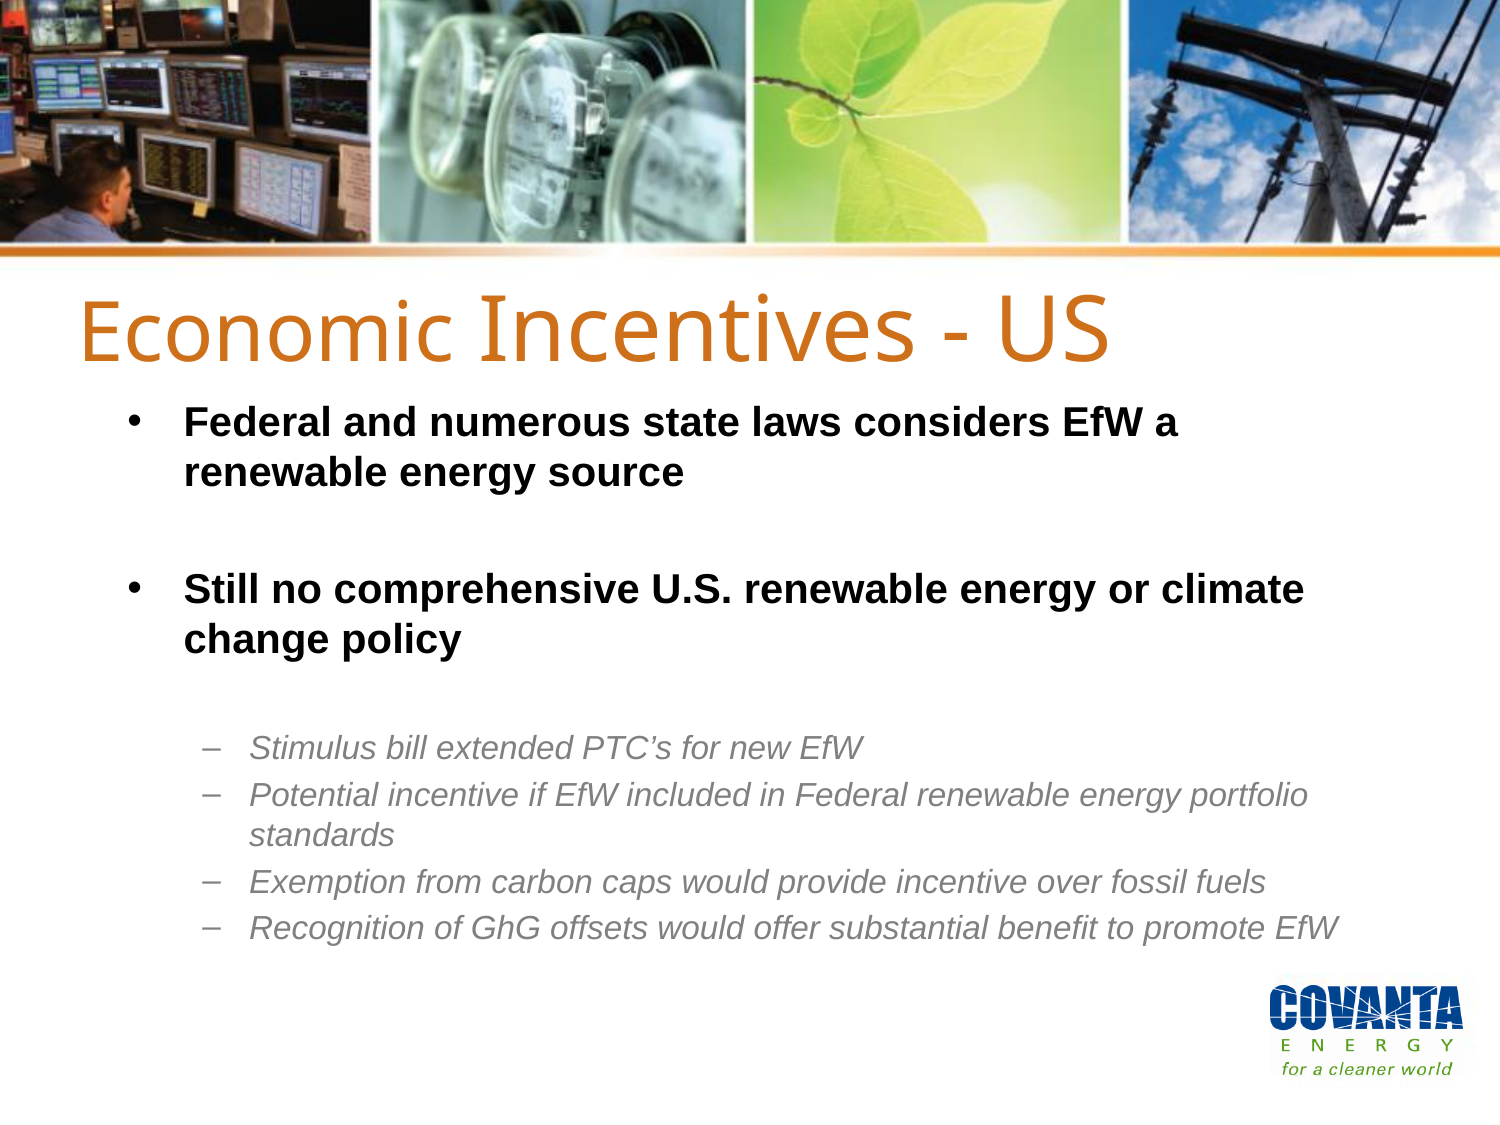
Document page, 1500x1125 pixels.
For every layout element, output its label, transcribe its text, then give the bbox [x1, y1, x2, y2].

picture [0, 0, 1500, 1125]
title Economic Incentives - US [62, 262, 1413, 388]
list Federal and numerous state laws considers EfW a renewable energy source Still no comprehensive U.S. renewable energy or climate change policy Stimulus bill extended PTC’s for new EfW Potential incentive if EfW included in Federal renewable energy portfolio standards Exemption from carbon caps would provide incentive over fossil fuels Recognition of GhG offsets would offer substantial benefit to promote EfW [112, 387, 1388, 1063]
